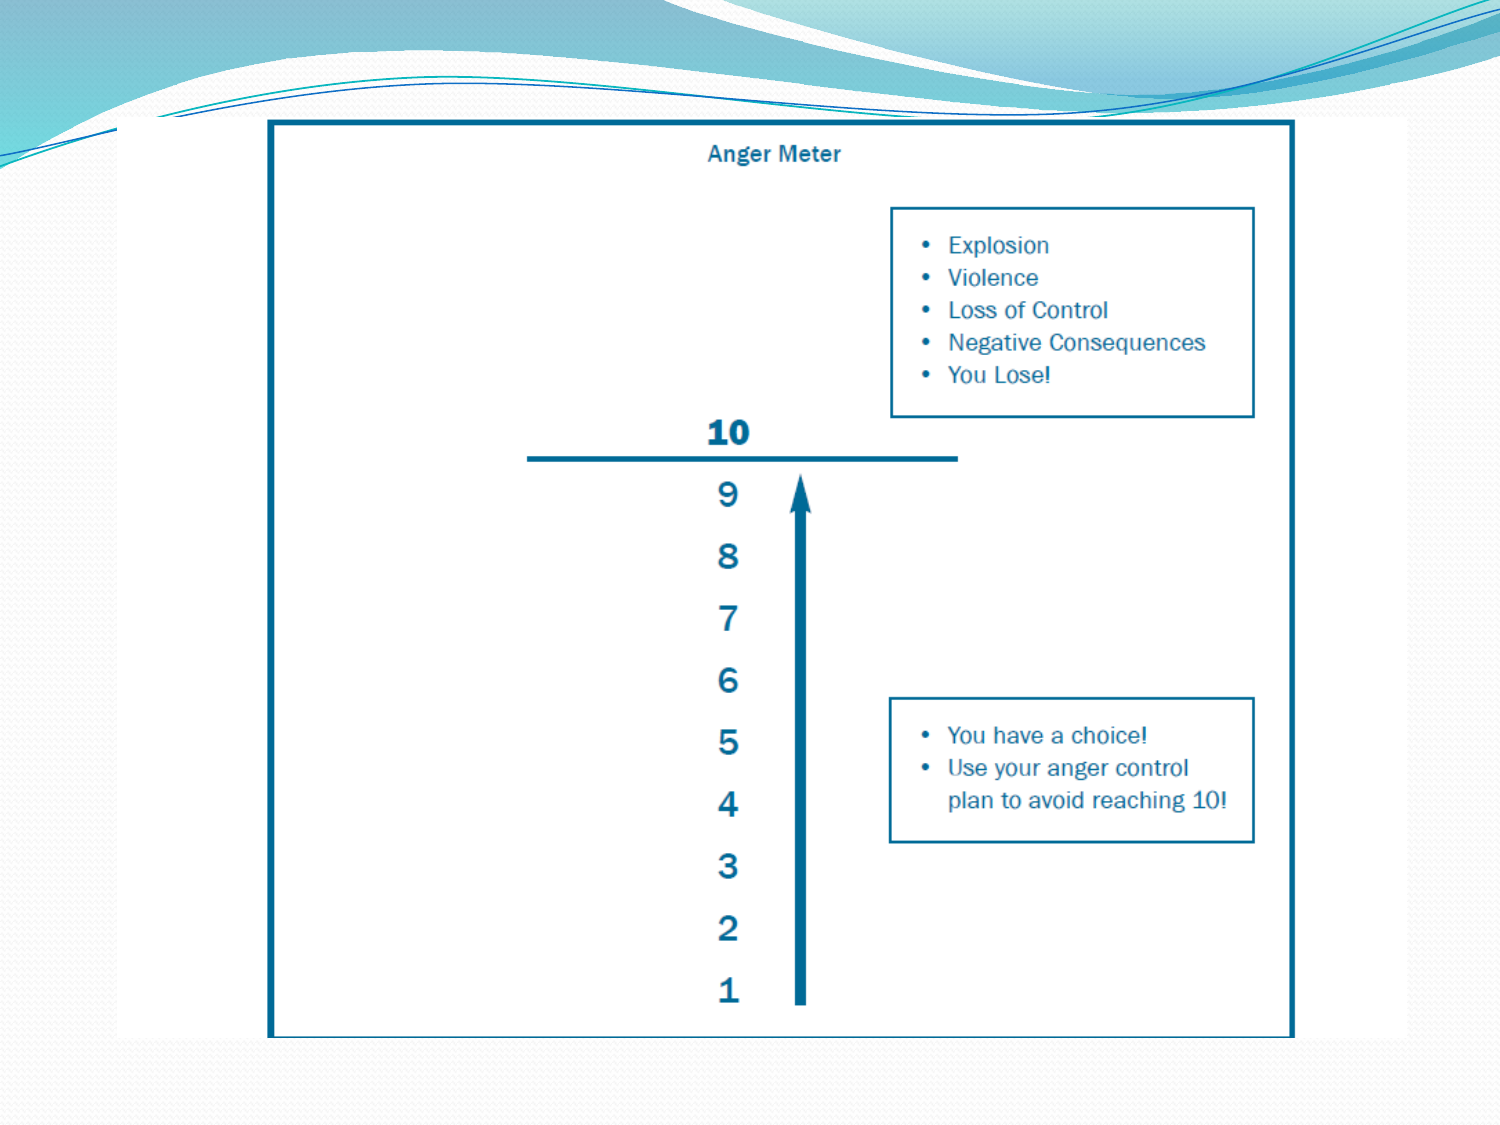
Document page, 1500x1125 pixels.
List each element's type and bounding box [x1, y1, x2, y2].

list [116, 116, 1407, 1038]
